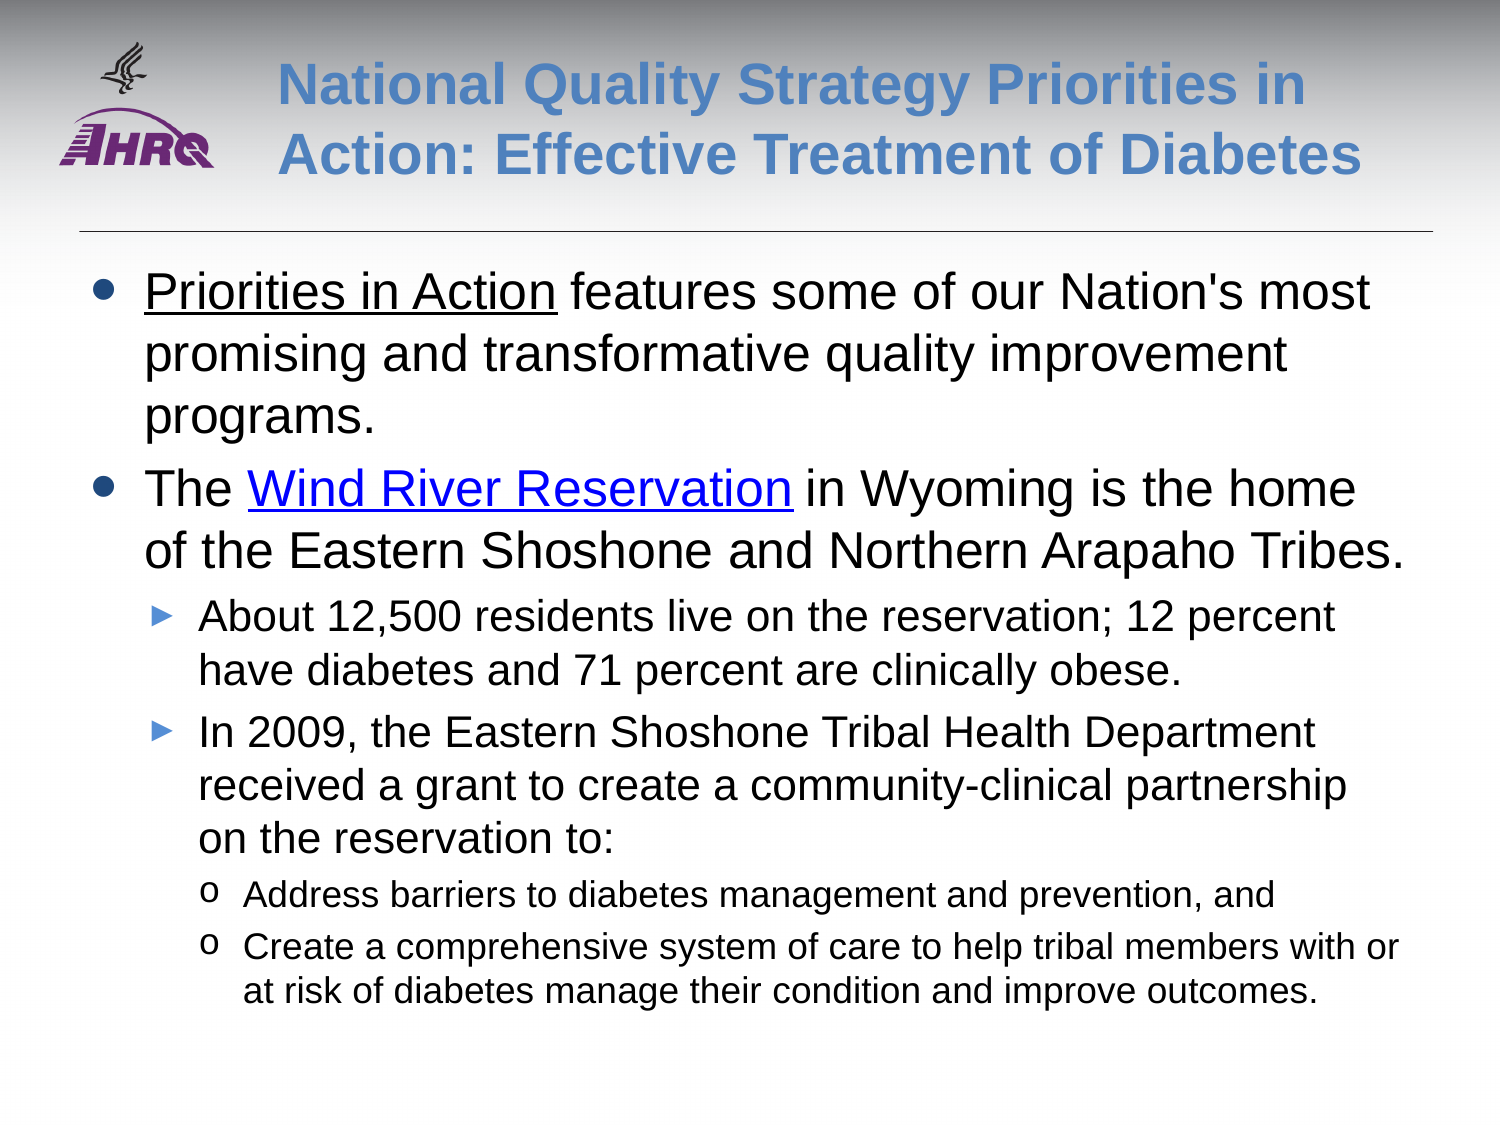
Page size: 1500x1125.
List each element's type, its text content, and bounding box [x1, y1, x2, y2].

list Priorities in Action features some of our Nation's most promising and transformative quality improvement programs. The Wind River Reservation in Wyoming is the home of the Eastern Shoshone and Northern Arapaho Tribes. About 12,500 residents live on the reservation; 12 percent have diabetes and 71 percent are clinically obese. In 2009, the Eastern Shoshone Tribal Health Department received a grant to create a community-clinical partnership on the reservation to: Address barriers to diabetes management and prevention, and Create a comprehensive system of care to help tribal members with or at risk of diabetes manage their condition and improve outcomes. [75, 249, 1425, 1075]
picture [0, 0, 1500, 1125]
title National Quality Strategy Priorities in Action: Effective Treatment of Diabetes [262, 45, 1425, 188]
